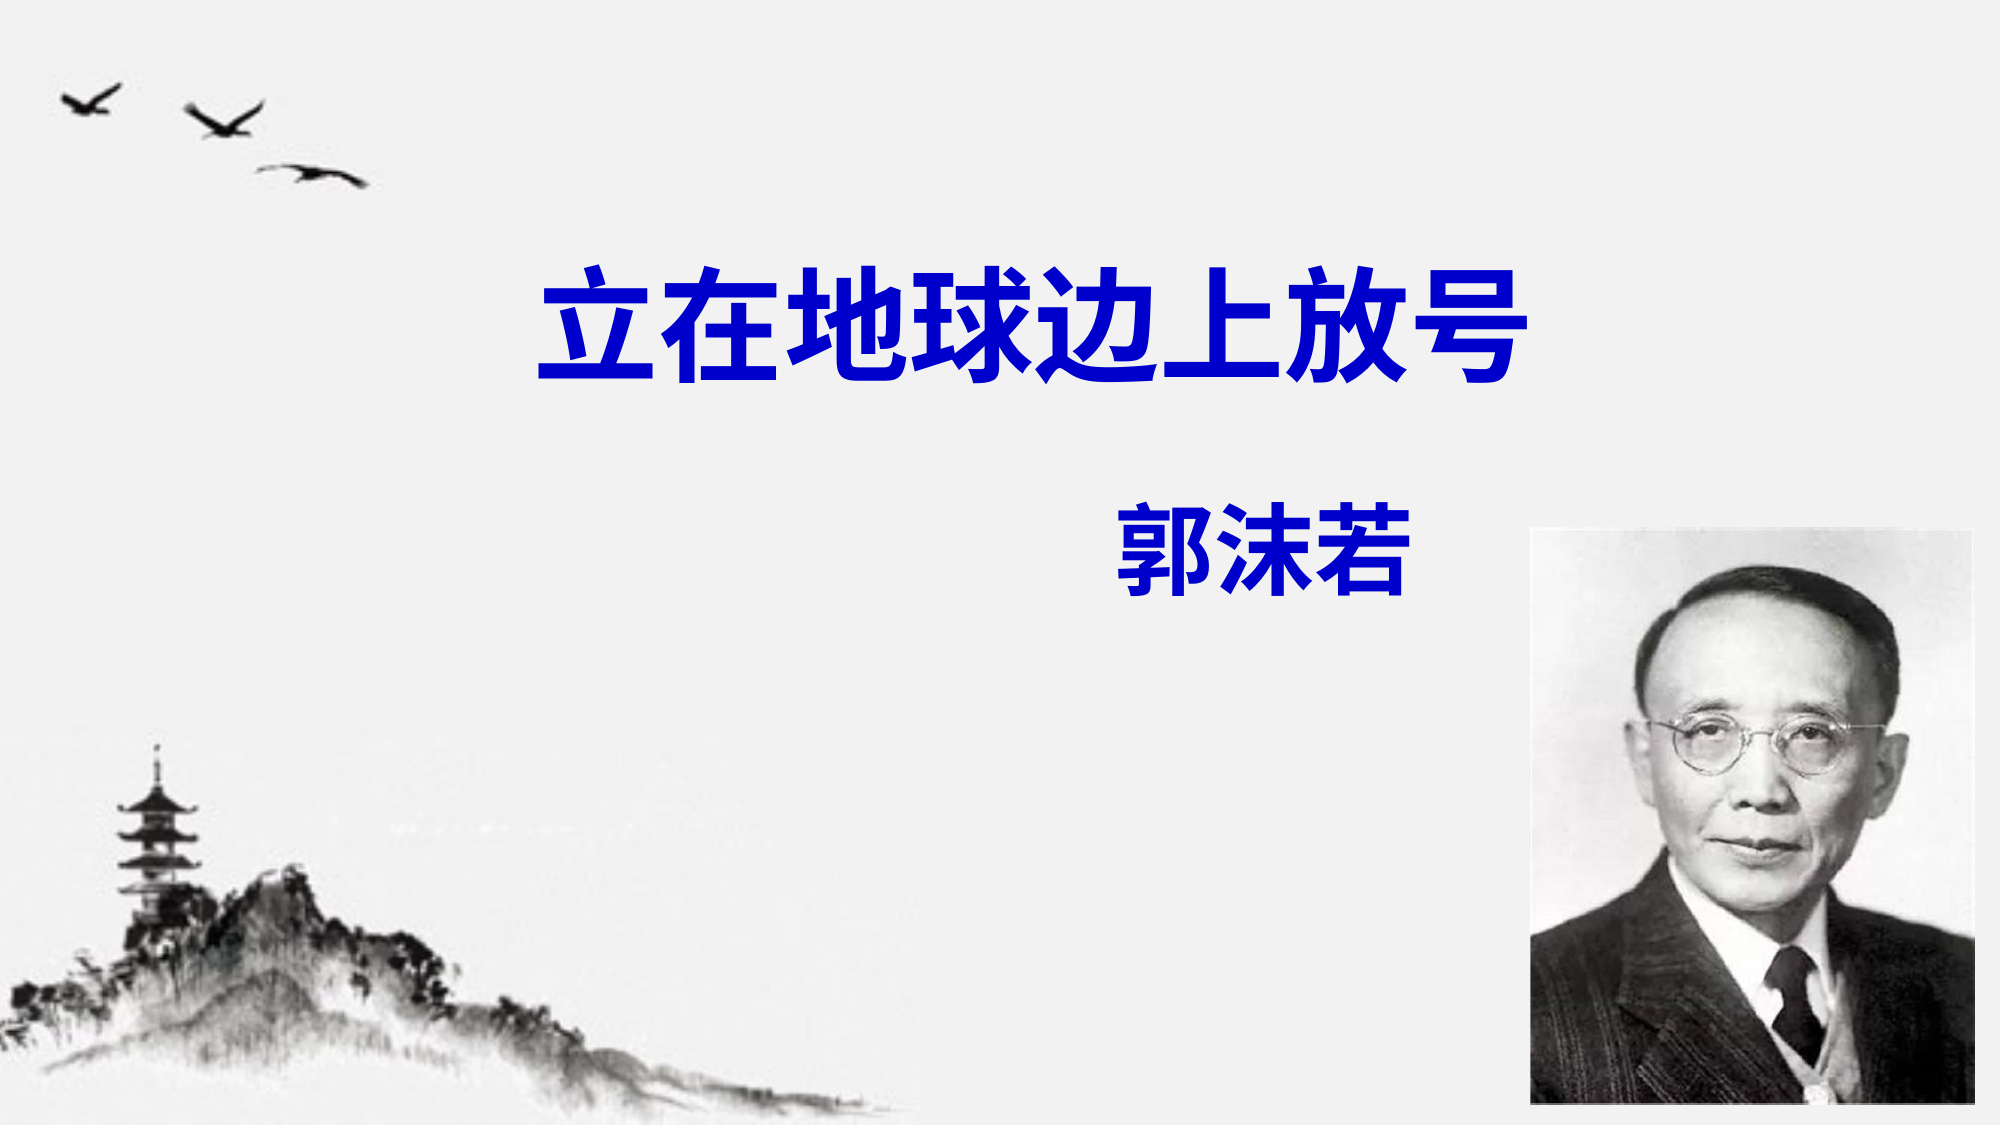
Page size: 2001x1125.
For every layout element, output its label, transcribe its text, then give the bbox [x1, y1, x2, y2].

text_box 立在地球边上放号 郭沫若 [293, 239, 1731, 615]
picture [0, 0, 2001, 1125]
